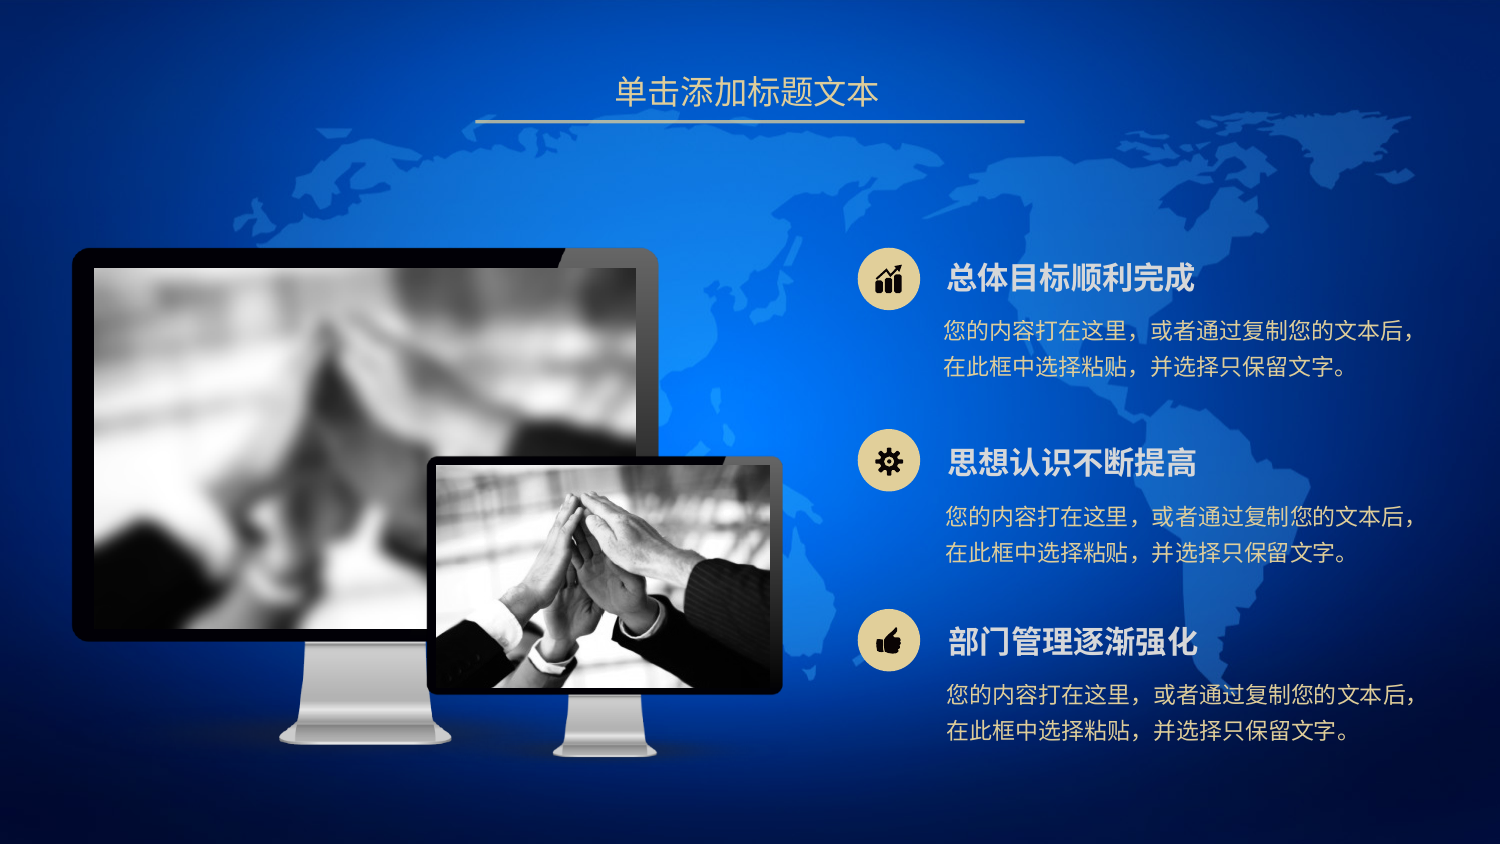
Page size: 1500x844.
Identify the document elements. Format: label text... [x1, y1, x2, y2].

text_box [857, 247, 921, 311]
text_box 总体目标顺利完成 [934, 252, 1208, 302]
picture [0, 0, 1500, 844]
text_box 单击添加标题文本 [599, 43, 749, 119]
text_box 您的内容打在这里，或者通过复制您的文本后，在此框中选择粘贴，并选择只保留文字。 [933, 488, 1431, 572]
text_box 您的内容打在这里，或者通过复制您的文本后，在此框中选择粘贴，并选择只保留文字。 [934, 666, 1424, 750]
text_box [401, 398, 808, 805]
text_box 思想认识不断提高 [935, 437, 1210, 487]
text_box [857, 608, 921, 672]
text_box 部门管理逐渐强化 [936, 616, 1211, 666]
text_box 您的内容打在这里，或者通过复制您的文本后，在此框中选择粘贴，并选择只保留文字。 [932, 302, 1421, 386]
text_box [857, 429, 921, 492]
text_box 单击添加标题文本 [751, 43, 901, 119]
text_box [29, 152, 701, 824]
